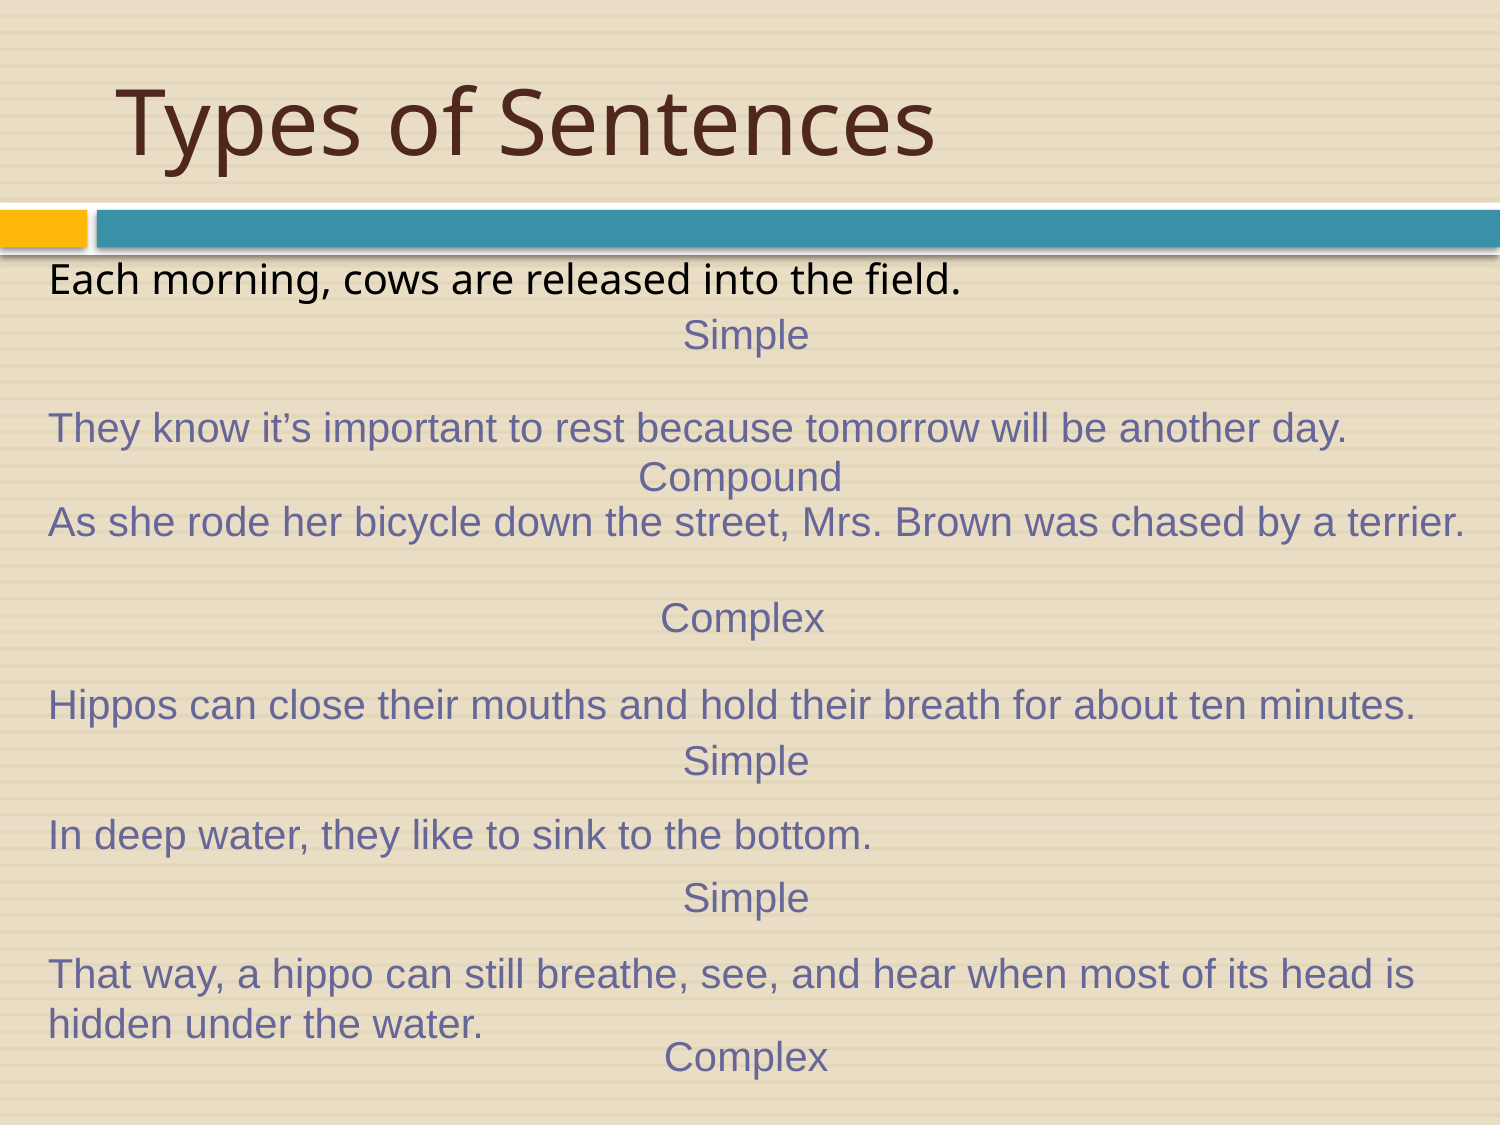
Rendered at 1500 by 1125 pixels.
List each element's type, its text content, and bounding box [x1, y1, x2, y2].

text_box Simple [33, 299, 1471, 365]
text_box They know it’s important to rest because tomorrow will be another day. [33, 393, 1471, 459]
text_box Complex [33, 1022, 1471, 1088]
text_box That way, a hippo can still breathe, see, and hear when most of its head is hidden under the water. [33, 939, 1471, 1022]
title Types of Sentences [100, 37, 1439, 201]
text_box In deep water, they like to sink to the bottom. [33, 801, 1471, 863]
list Each morning, cows are released into the field. [33, 254, 1452, 299]
text_box Simple [33, 863, 1471, 929]
text_box Compound [33, 417, 1466, 461]
text_box Hippos can close their mouths and hold their breath for about ten minutes. [33, 645, 1471, 726]
text_box Complex [33, 558, 1471, 645]
text_box Simple [33, 726, 1471, 792]
text_box As she rode her bicycle down the street, Mrs. Brown was chased by a terrier. [33, 461, 1500, 557]
